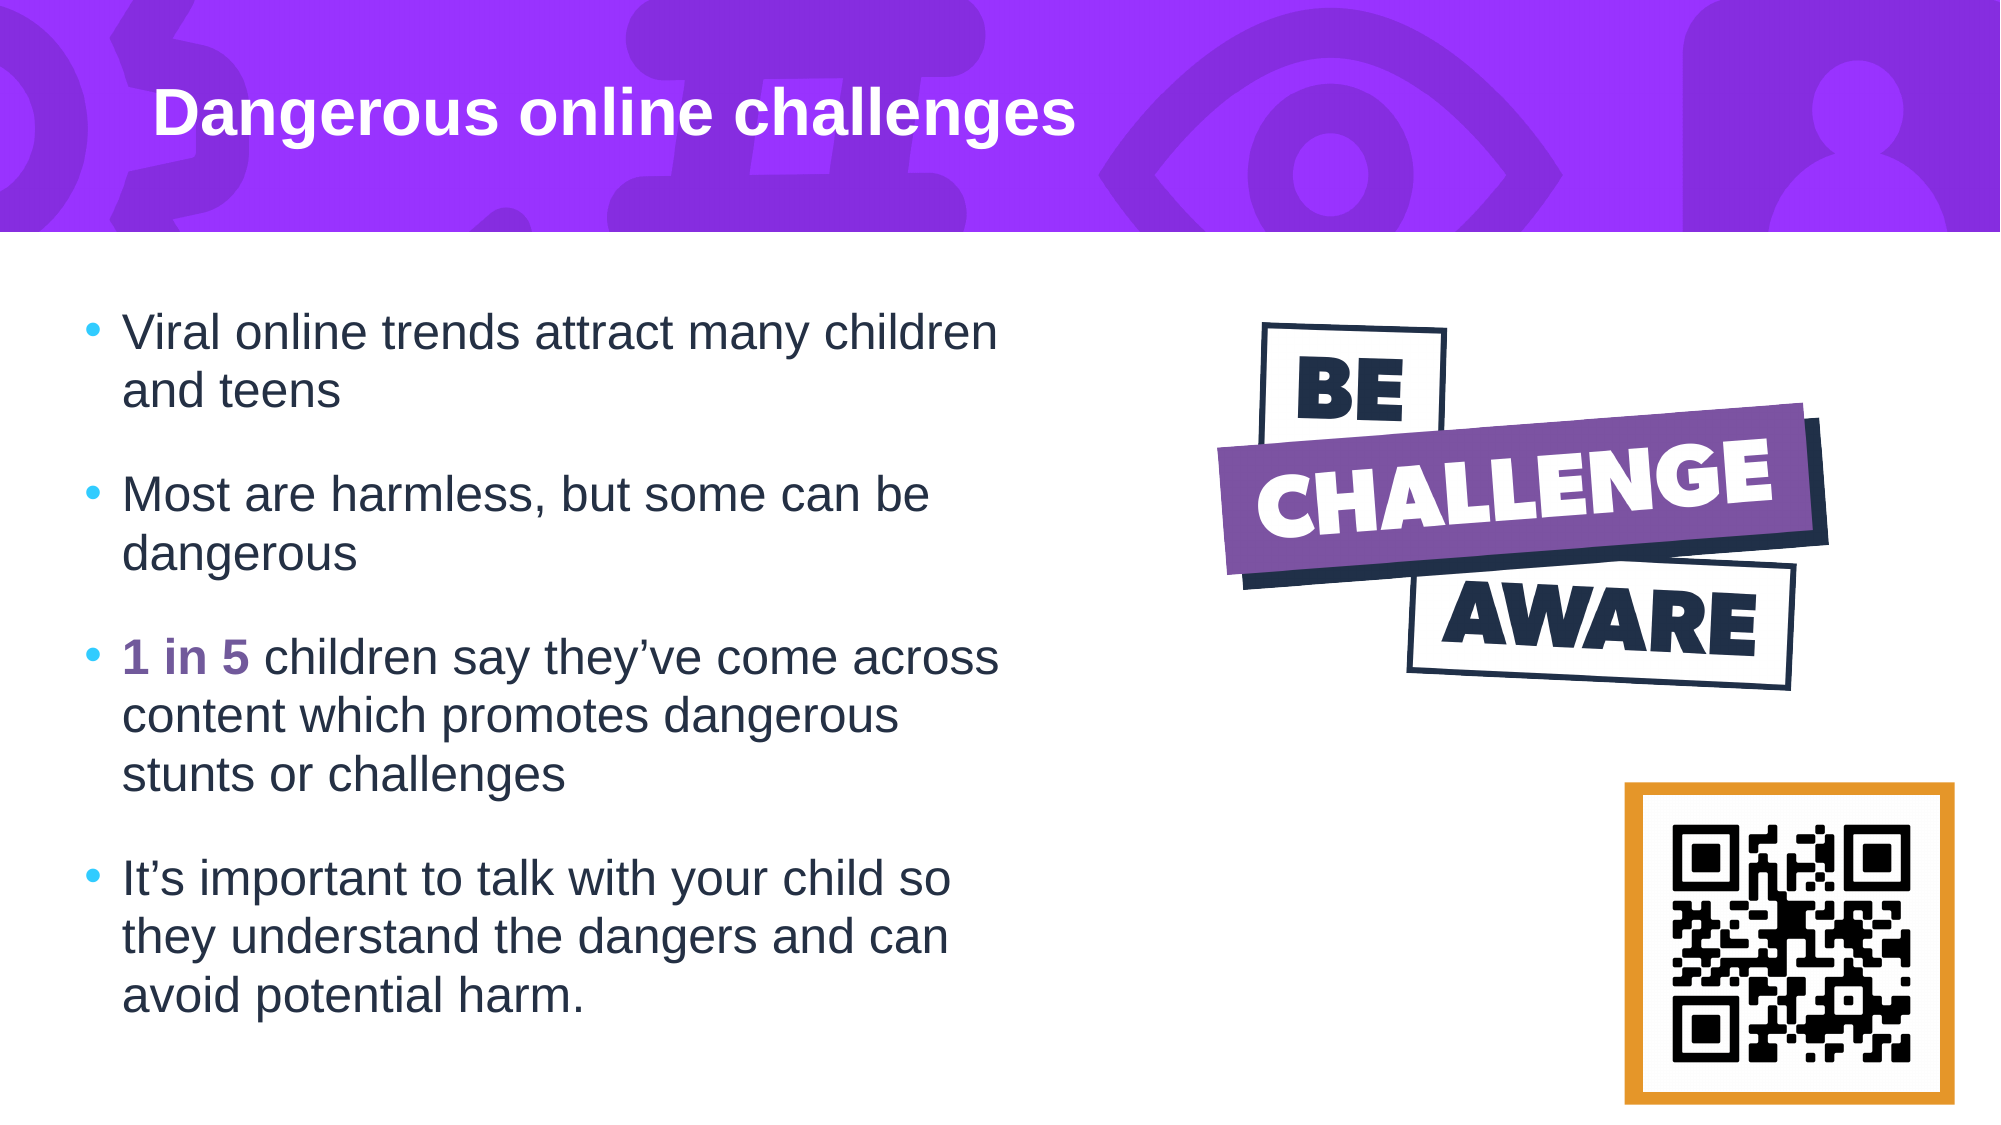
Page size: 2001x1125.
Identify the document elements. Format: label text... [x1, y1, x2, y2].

text_box [1623, 781, 1956, 1106]
picture [1643, 795, 1940, 1092]
picture [1217, 322, 1829, 692]
picture [0, 0, 2000, 233]
list Viral online trends attract many children and teens Most are harmless, but some can be dangerous 1 in 5 children say they’ve come across content which promotes dangerous stunts or challenges It’s important to talk with your child so they understand the dangers and can avoid potential harm. [69, 293, 1035, 1099]
